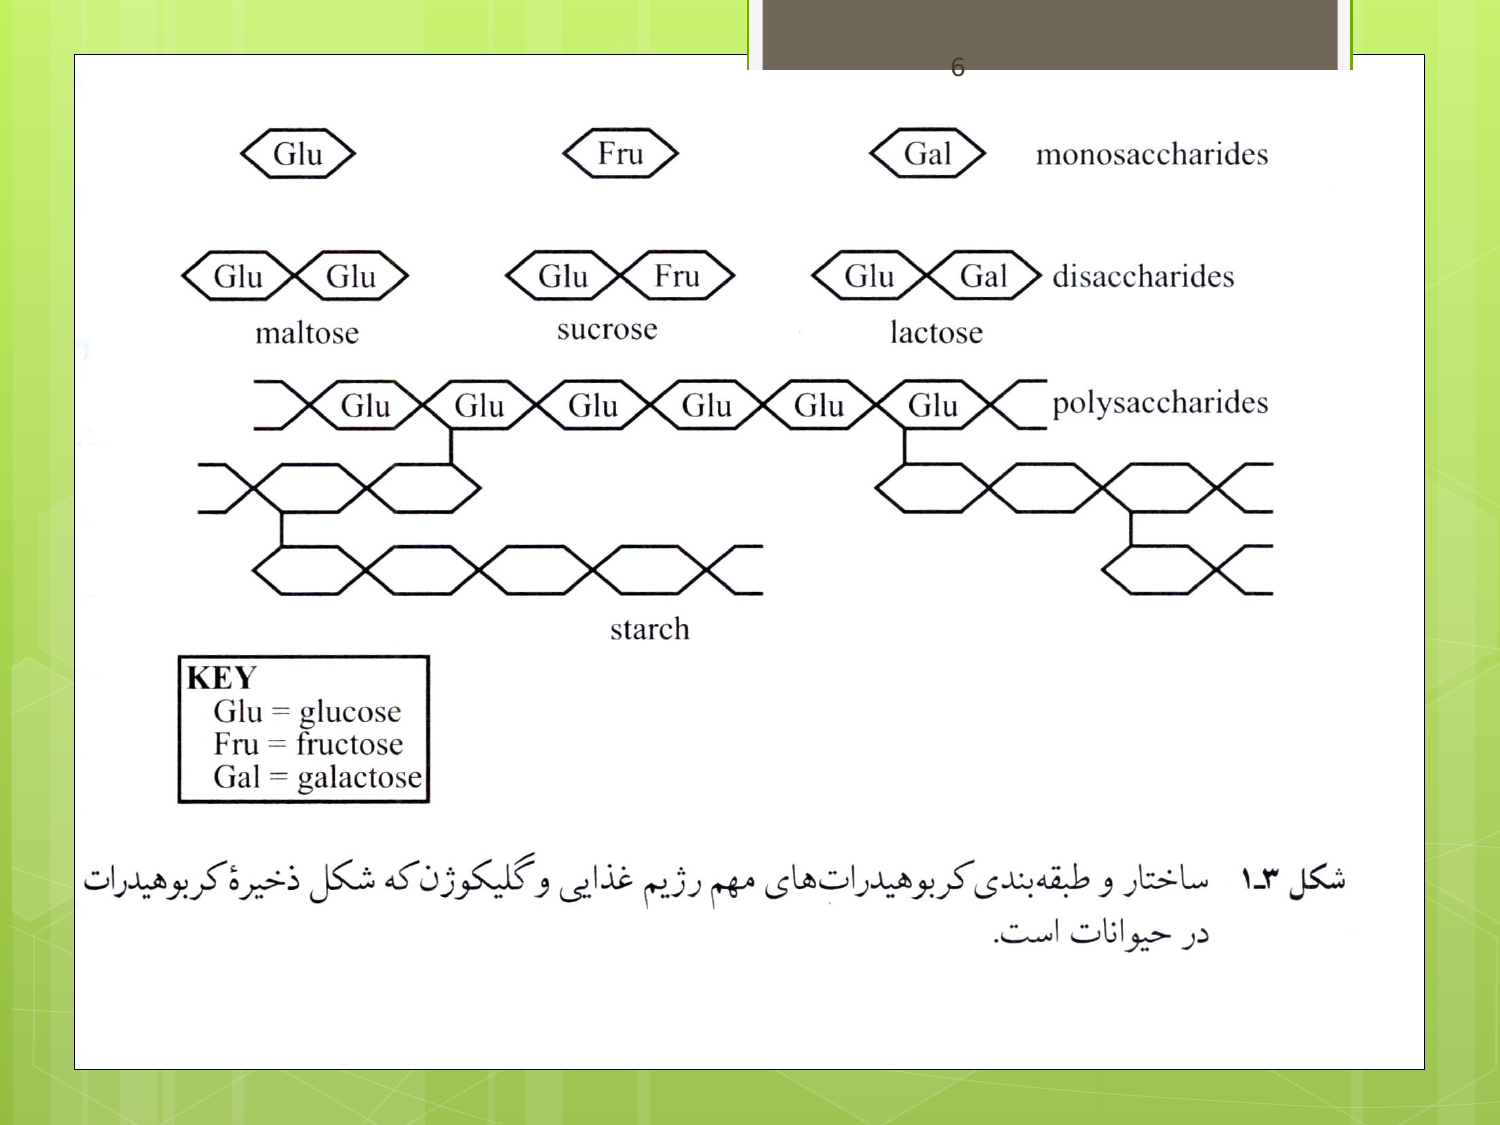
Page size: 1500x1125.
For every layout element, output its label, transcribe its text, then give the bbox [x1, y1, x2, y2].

picture [76, 70, 1412, 954]
slide_number 6 [762, 36, 982, 68]
